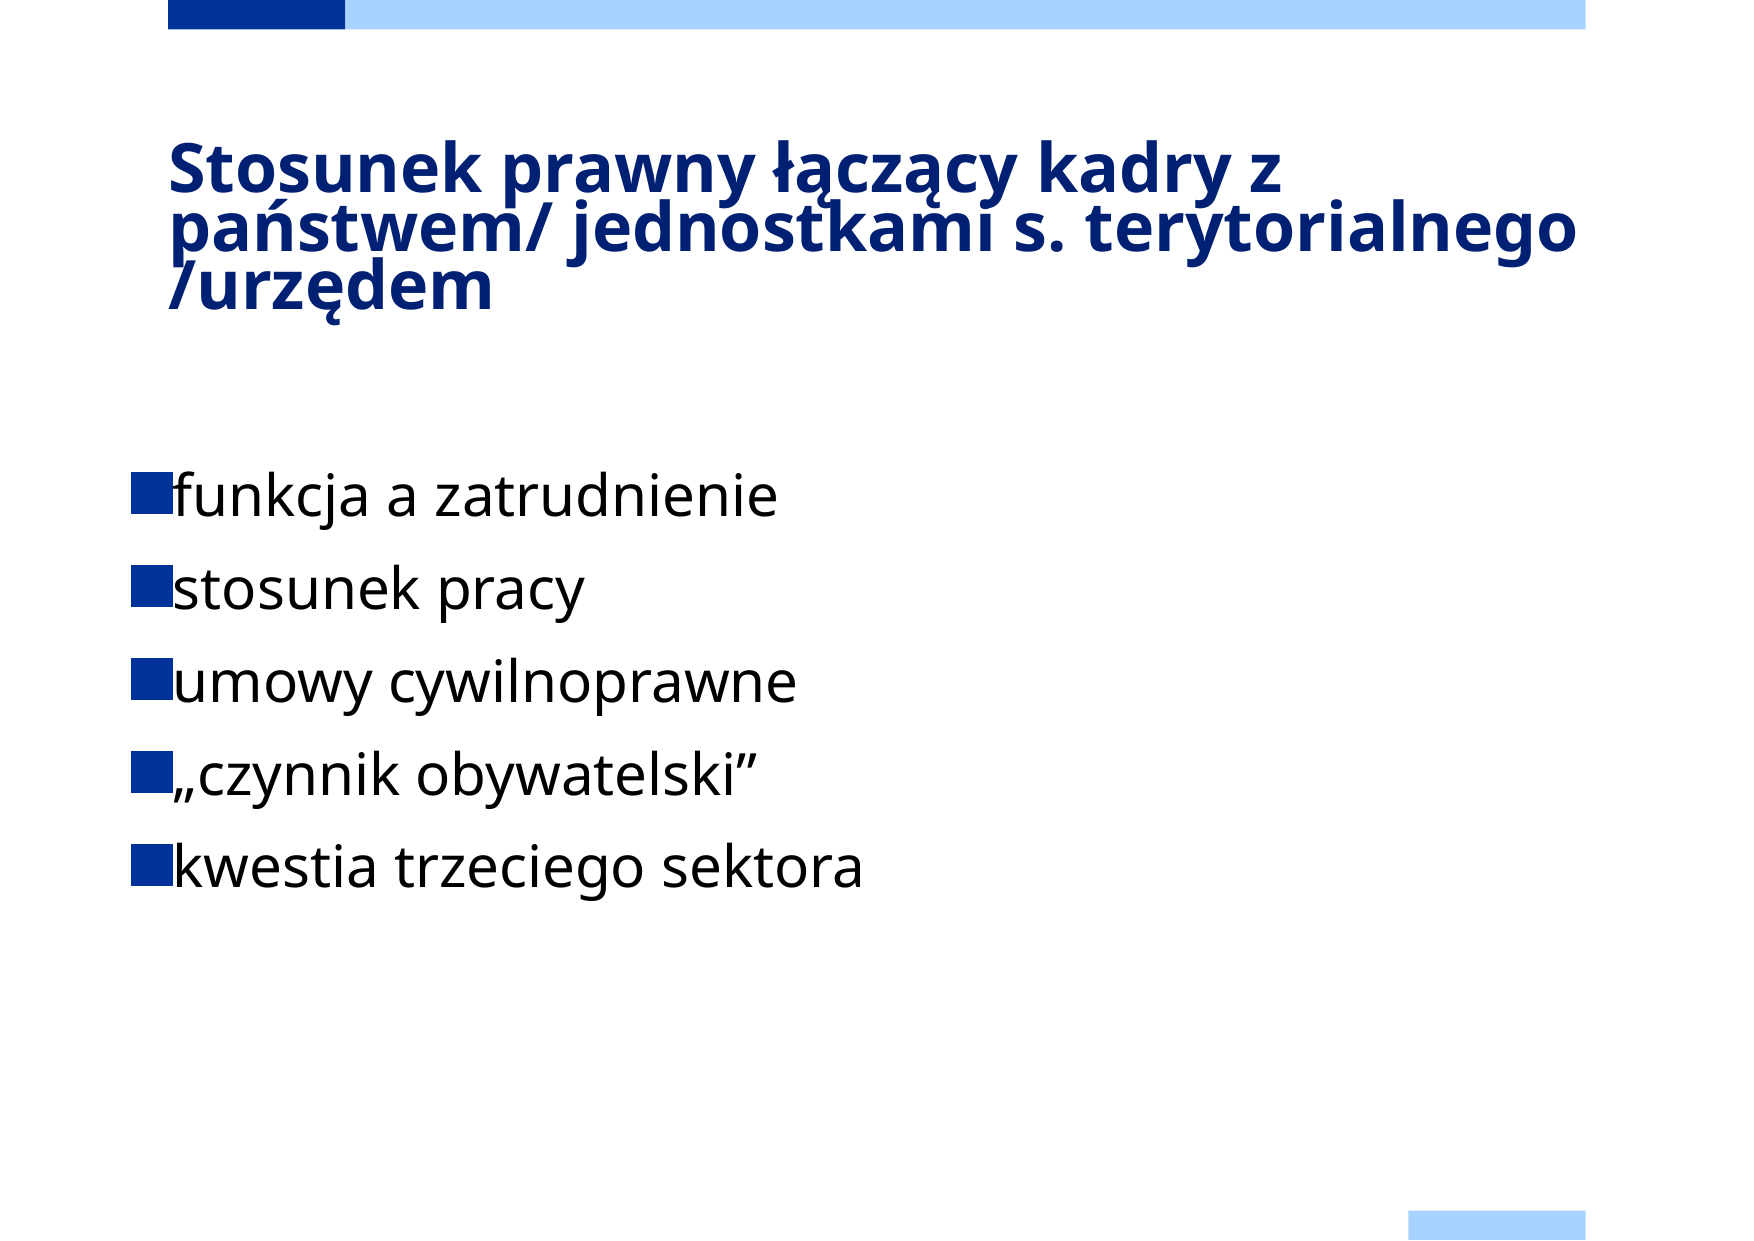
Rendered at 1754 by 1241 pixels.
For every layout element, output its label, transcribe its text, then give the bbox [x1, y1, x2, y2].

picture [131, 844, 173, 886]
picture [131, 565, 173, 607]
picture [131, 658, 173, 700]
picture [131, 472, 173, 514]
list funkcja a zatrudnienie stosunek pracy umowy cywilnoprawne „czynnik obywatelski” kwestia trzeciego sektora [131, 478, 1578, 1027]
picture [131, 751, 173, 793]
title Stosunek prawny łączący kadry z państwem/ jednostkami s. terytorialnego /urzędem [168, 147, 1586, 325]
